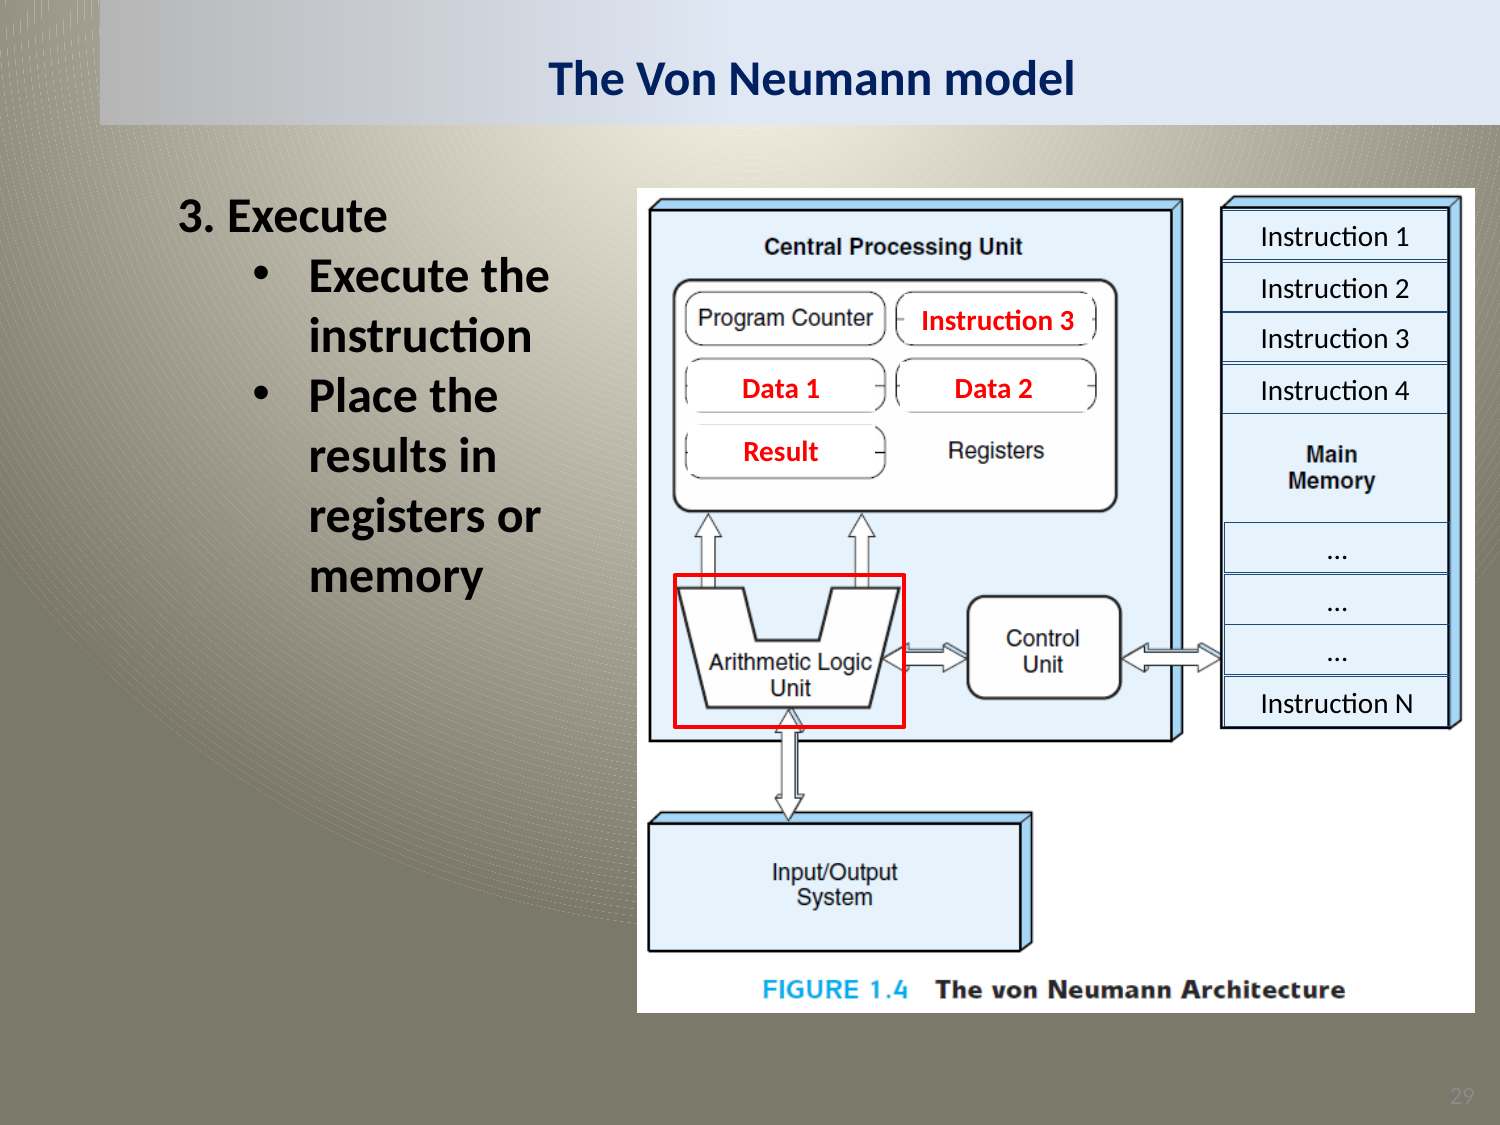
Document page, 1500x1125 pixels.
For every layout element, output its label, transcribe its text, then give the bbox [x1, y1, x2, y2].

title The Von Neumann model [135, 37, 1500, 113]
text_box 3. Execute Execute the instruction Place the results in registers or memory [162, 174, 625, 610]
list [637, 187, 1476, 1013]
